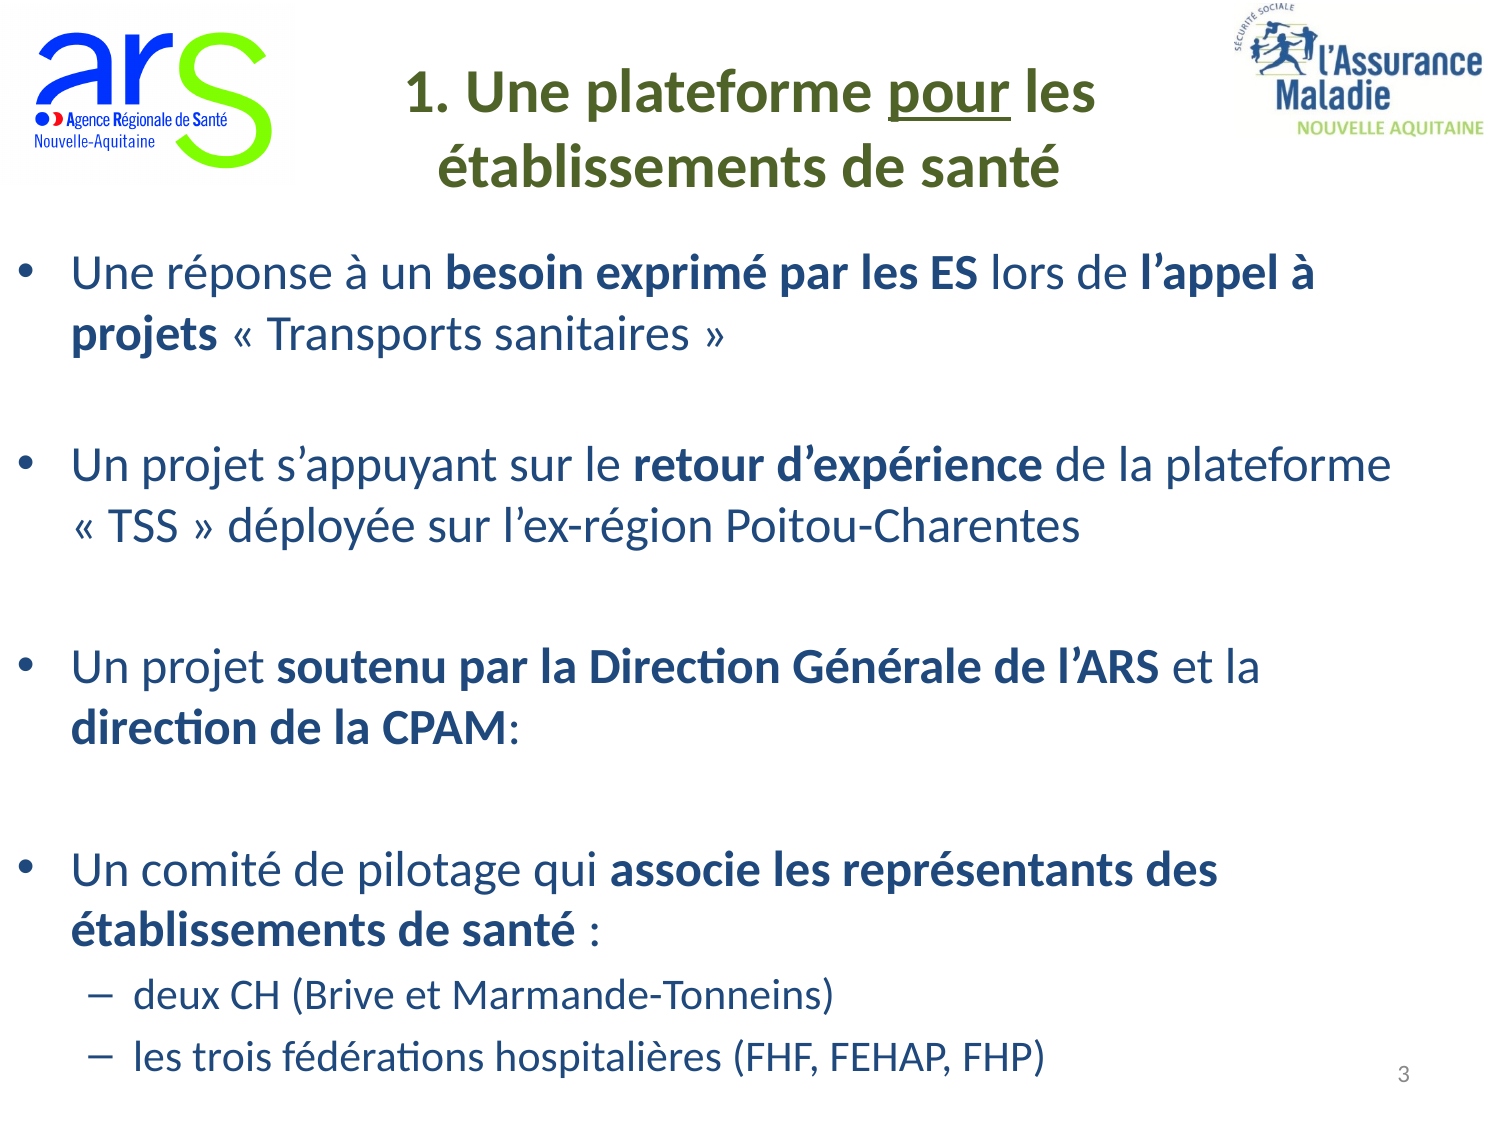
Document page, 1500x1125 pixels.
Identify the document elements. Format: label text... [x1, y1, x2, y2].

picture [0, 3, 295, 185]
title 1. Une plateforme pour les établissements de santé [271, 42, 1229, 209]
list Une réponse à un besoin exprimé par les ES lors de l’appel à projets « Transports sanitaires » Un projet s’appuyant sur le retour d’expérience de la plateforme « TSS » déployée sur l’ex-région Poitou-Charentes Un projet soutenu par la Direction Générale de l’ARS et la direction de la CPAM: Un comité de pilotage qui associe les représentants des établissements de santé : deux CH (Brive et Marmande-Tonneins) les trois fédérations hospitalières (FHF, FEHAP, FHP) [1, 231, 1471, 1094]
picture [1234, 3, 1484, 138]
slide_number 3 [1074, 1042, 1425, 1103]
